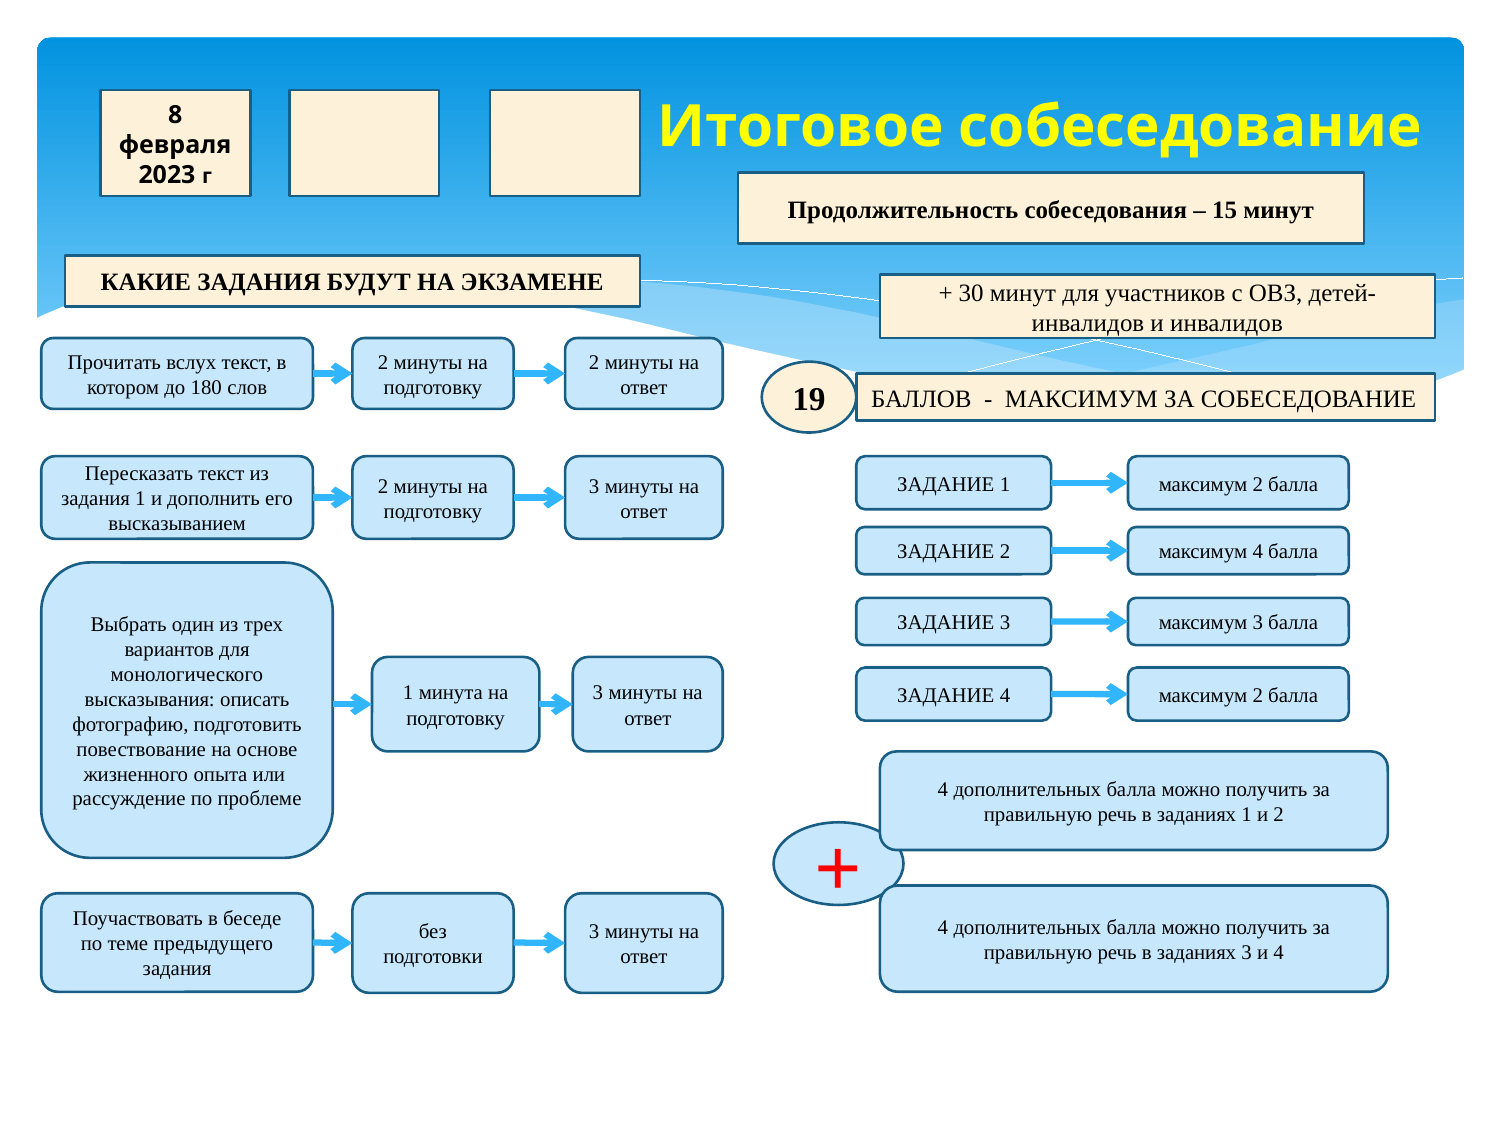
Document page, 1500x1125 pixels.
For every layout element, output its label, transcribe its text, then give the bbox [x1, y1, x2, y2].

text_box КАКИЕ ЗАДАНИЯ БУДУТ НА ЭКЗАМЕНЕ [64, 254, 641, 308]
text_box 3 минуты на ответ [563, 454, 725, 541]
text_box [288, 89, 440, 197]
text_box максимум 4 балла [1126, 525, 1351, 576]
text_box Выбрать один из трех вариантов для монологического высказывания: описать фотографию, подготовить повествование на основе жизненного опыта или рассуждение по проблеме [39, 561, 335, 860]
text_box 1 минута на подготовку [370, 655, 541, 753]
text_box ЗАДАНИЕ 1 [854, 454, 1053, 511]
text_box 2 минуты на подготовку [351, 336, 515, 411]
text_box Продолжительность собеседования – 15 минут [737, 171, 1365, 245]
text_box ЗАДАНИЕ 2 [854, 525, 1053, 576]
text_box Пересказать текст из задания 1 и дополнить его высказыванием [39, 454, 315, 541]
text_box ЗАДАНИЕ 3 [854, 596, 1053, 647]
text_box [489, 89, 641, 197]
title Итоговое собеседование [86, 64, 1437, 182]
text_box 3 минуты на ответ [563, 891, 725, 995]
text_box + [772, 820, 905, 907]
text_box без подготовки [351, 891, 515, 995]
text_box максимум 2 балла [1126, 666, 1351, 722]
text_box максимум 2 балла [1126, 454, 1351, 511]
text_box ЗАДАНИЕ 4 [854, 666, 1053, 722]
text_box 4 дополнительных балла можно получить за правильную речь в заданиях 3 и 4 [878, 884, 1390, 994]
text_box + 30 минут для участников с ОВЗ, детей-инвалидов и инвалидов [879, 273, 1436, 339]
text_box Поучаствовать в беседе по теме предыдущего задания [39, 891, 315, 994]
text_box 8 февраля 2023 г [99, 89, 252, 197]
text_box 4 дополнительных балла можно получить за правильную речь в заданиях 1 и 2 [878, 750, 1390, 852]
text_box 2 минуты на подготовку [351, 454, 515, 541]
text_box 3 минуты на ответ [571, 655, 725, 753]
text_box максимум 3 балла [1126, 596, 1351, 647]
text_box 19 [760, 360, 855, 434]
text_box Прочитать вслух текст, в котором до 180 слов [39, 336, 315, 411]
text_box 2 минуты на ответ [563, 336, 725, 411]
text_box БАЛЛОВ - МАКСИМУМ ЗА СОБЕСЕДОВАНИЕ [855, 372, 1436, 422]
